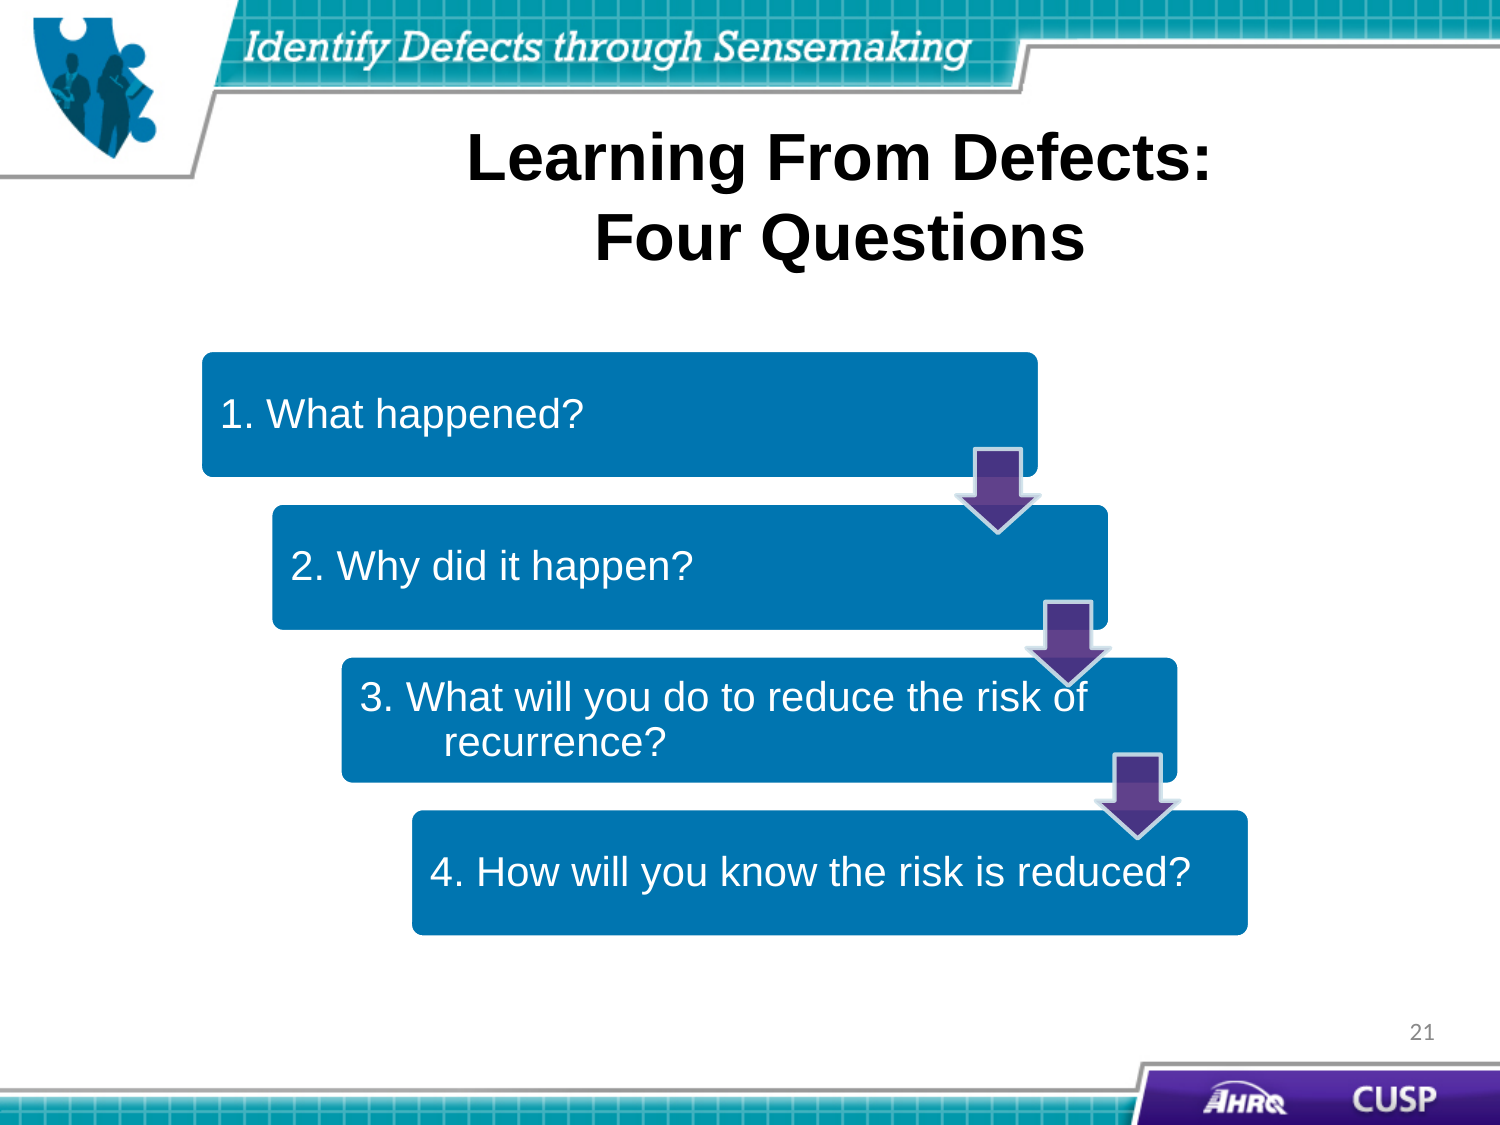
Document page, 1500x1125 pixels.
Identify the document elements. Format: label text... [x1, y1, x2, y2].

picture [0, 0, 1500, 1125]
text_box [199, 349, 1251, 938]
title Learning From Defects: Four Questions [174, 99, 1500, 288]
slide_number 21 [1100, 999, 1450, 1060]
